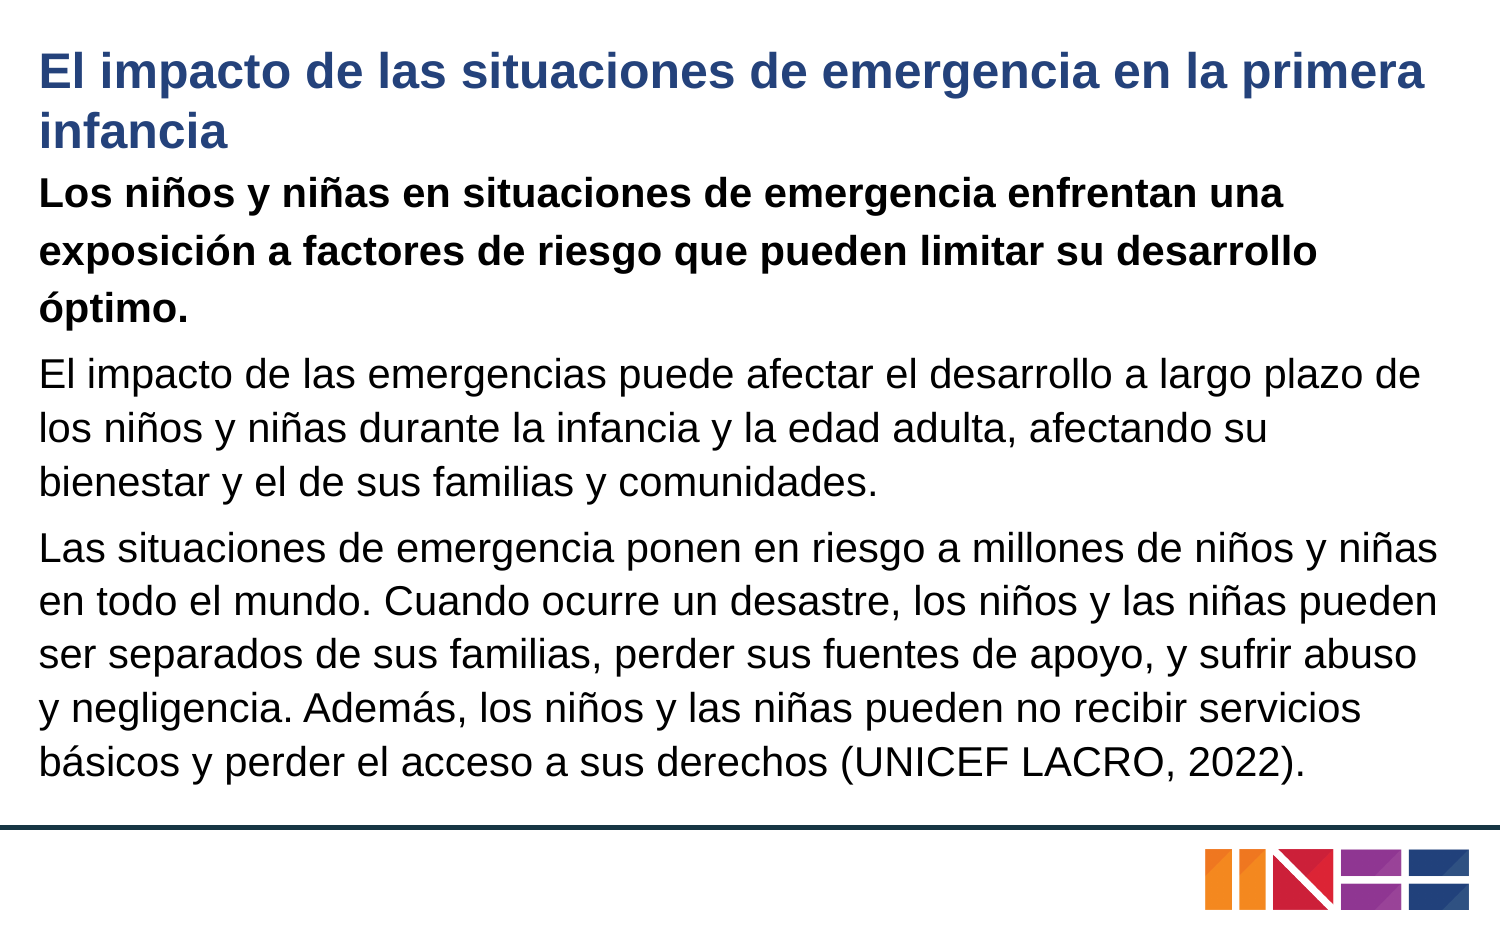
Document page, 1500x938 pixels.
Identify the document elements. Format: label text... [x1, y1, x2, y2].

title El impacto de las situaciones de emergencia en la primera infancia [23, 23, 1468, 121]
picture [1205, 849, 1469, 910]
list Los niños y niñas en situaciones de emergencia enfrentan una exposición a factores de riesgo que pueden limitar su desarrollo óptimo. El impacto de las emergencias puede afectar el desarrollo a largo plazo de los niños y niñas durante la infancia y la edad adulta, afectando su bienestar y el de sus familias y comunidades. Las situaciones de emergencia ponen en riesgo a millones de niños y niñas en todo el mundo. Cuando ocurre un desastre, los niños y las niñas pueden ser separados de sus familias, perder sus fuentes de apoyo, y sufrir abuso y negligencia. Además, los niños y las niñas pueden no recibir servicios básicos y perder el acceso a sus derechos (UNICEF LACRO, 2022). [23, 143, 1457, 818]
